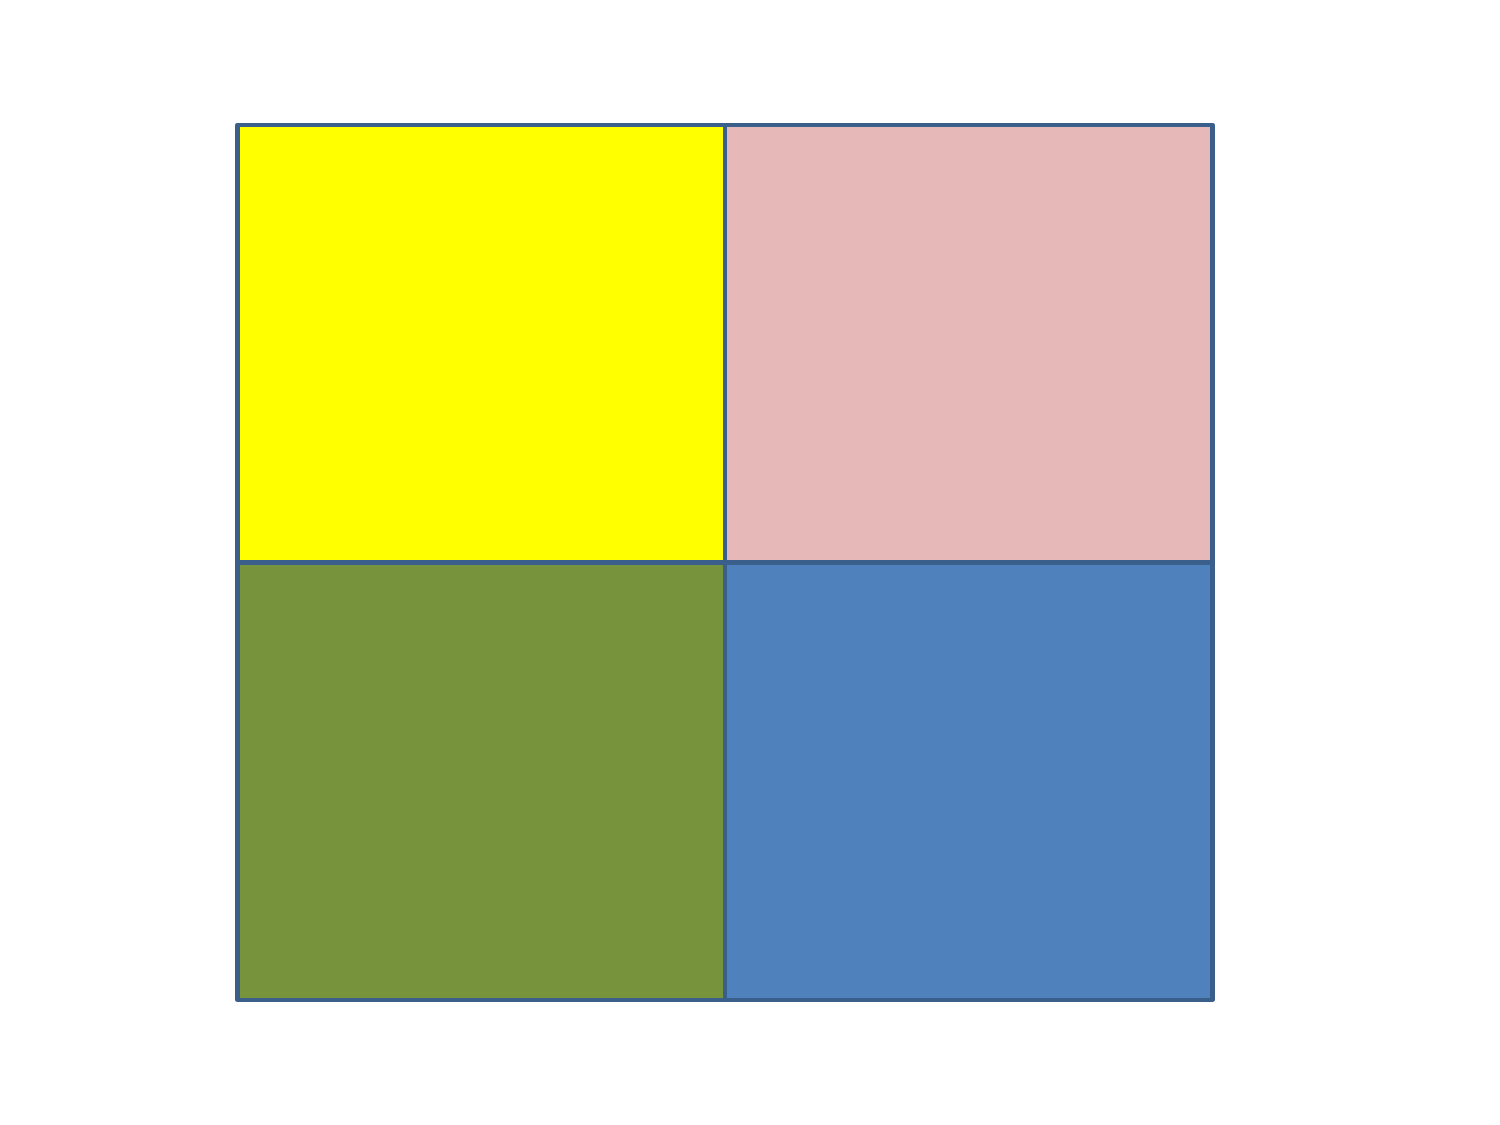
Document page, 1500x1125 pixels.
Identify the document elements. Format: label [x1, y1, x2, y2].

text_box [235, 123, 723, 560]
text_box [235, 560, 727, 1002]
text_box [723, 123, 1215, 564]
text_box [727, 564, 1215, 1002]
